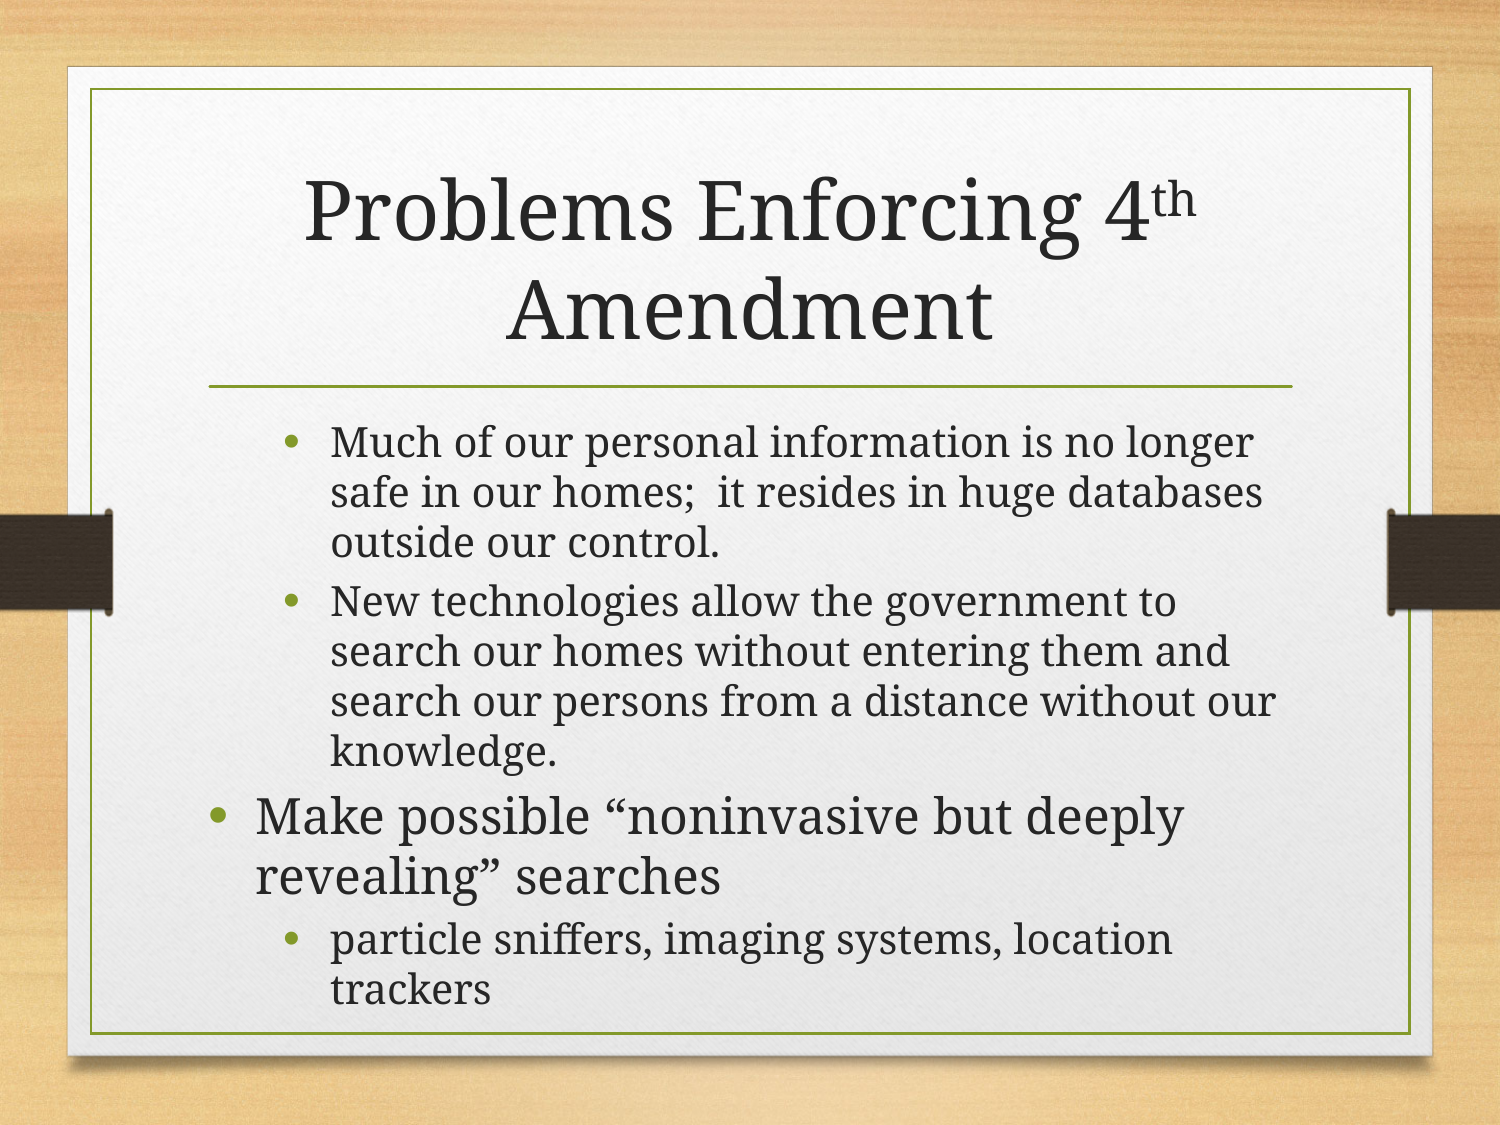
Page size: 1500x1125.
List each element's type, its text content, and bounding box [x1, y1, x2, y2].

picture [0, 0, 1500, 1125]
list Much of our personal information is no longer safe in our homes; it resides in huge databases outside our control. New technologies allow the government to search our homes without entering them and search our persons from a distance without our knowledge. Make possible “noninvasive but deeply revealing” searches particle sniffers, imaging systems, location trackers [193, 408, 1309, 974]
title Problems Enforcing 4th Amendment [193, 150, 1309, 365]
